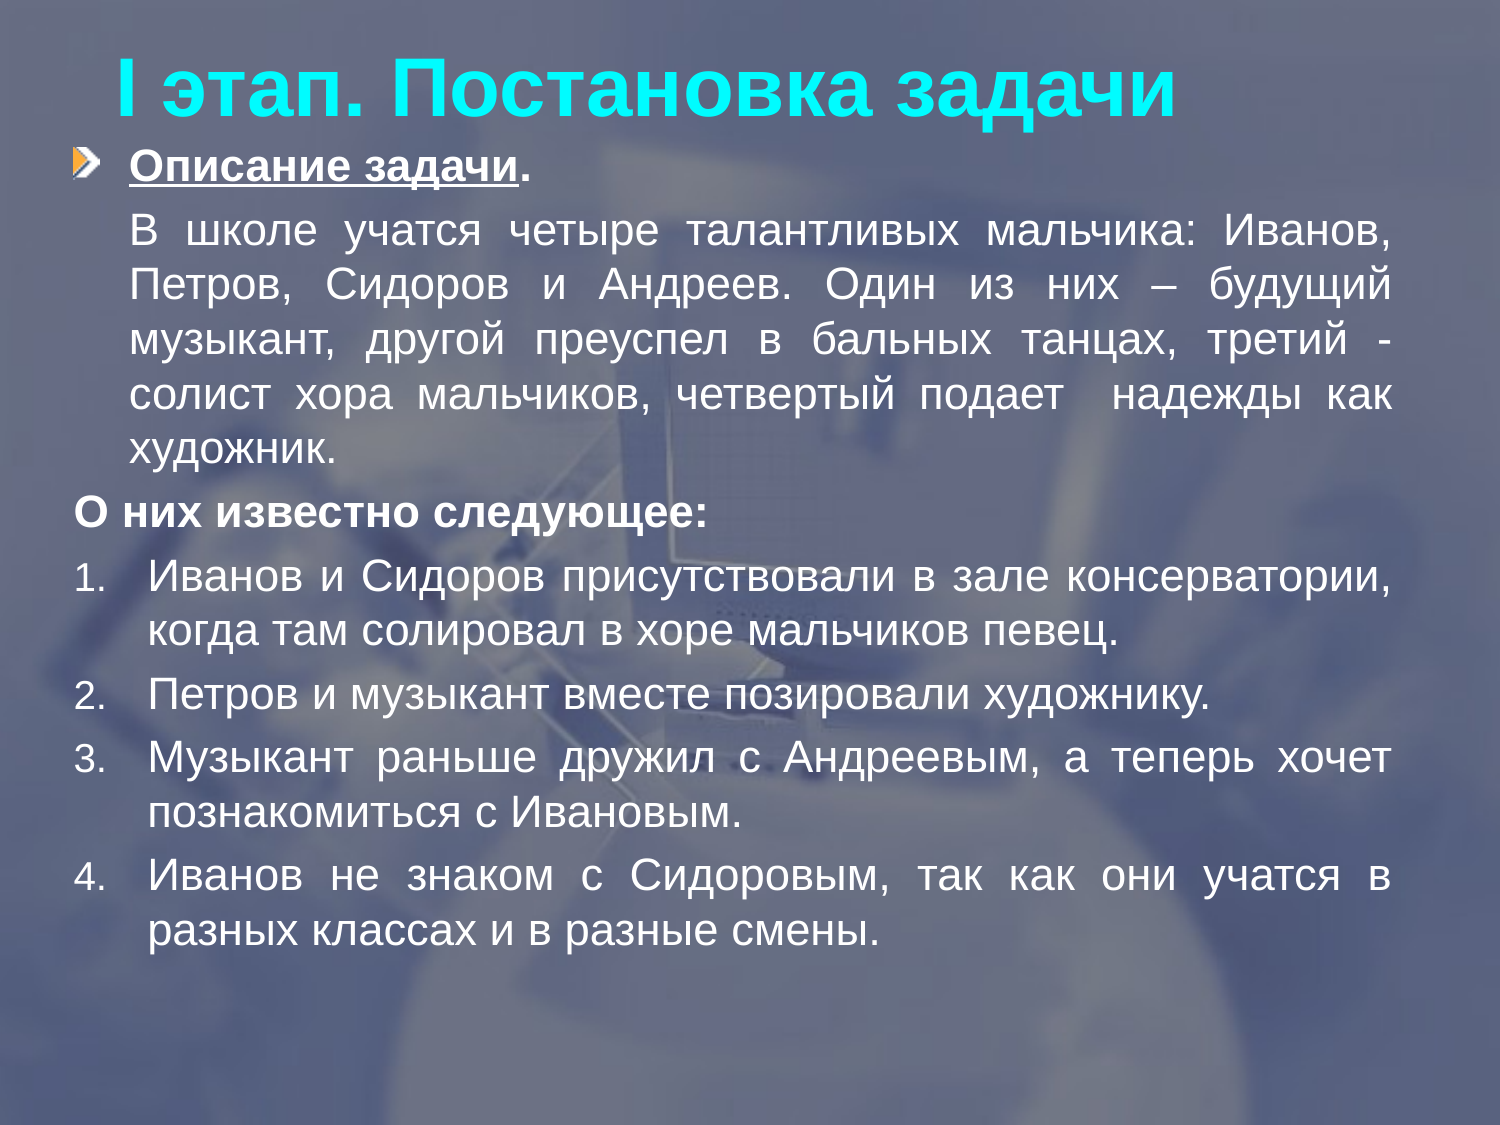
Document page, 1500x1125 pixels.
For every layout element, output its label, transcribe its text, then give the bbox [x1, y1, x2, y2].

title I этап. Постановка задачи [70, 34, 1421, 131]
list Описание задачи. В школе учатся четыре талантливых мальчика: Иванов, Петров, Сидоров и Андреев. Один из них – будущий музыкант, другой преуспел в бальных танцах, третий - солист хора мальчиков, четвертый подает надежды как художник. О них известно следующее: Иванов и Сидоров присутствовали в зале консерватории, когда там солировал в хоре мальчиков певец. Петров и музыкант вместе позировали художнику. Музыкант раньше дружил с Андреевым, а теперь хочет познакомиться с Ивановым. Иванов не знаком с Сидоровым, так как они учатся в разных классах и в разные смены. [58, 128, 1409, 1009]
picture [0, 0, 1500, 1125]
